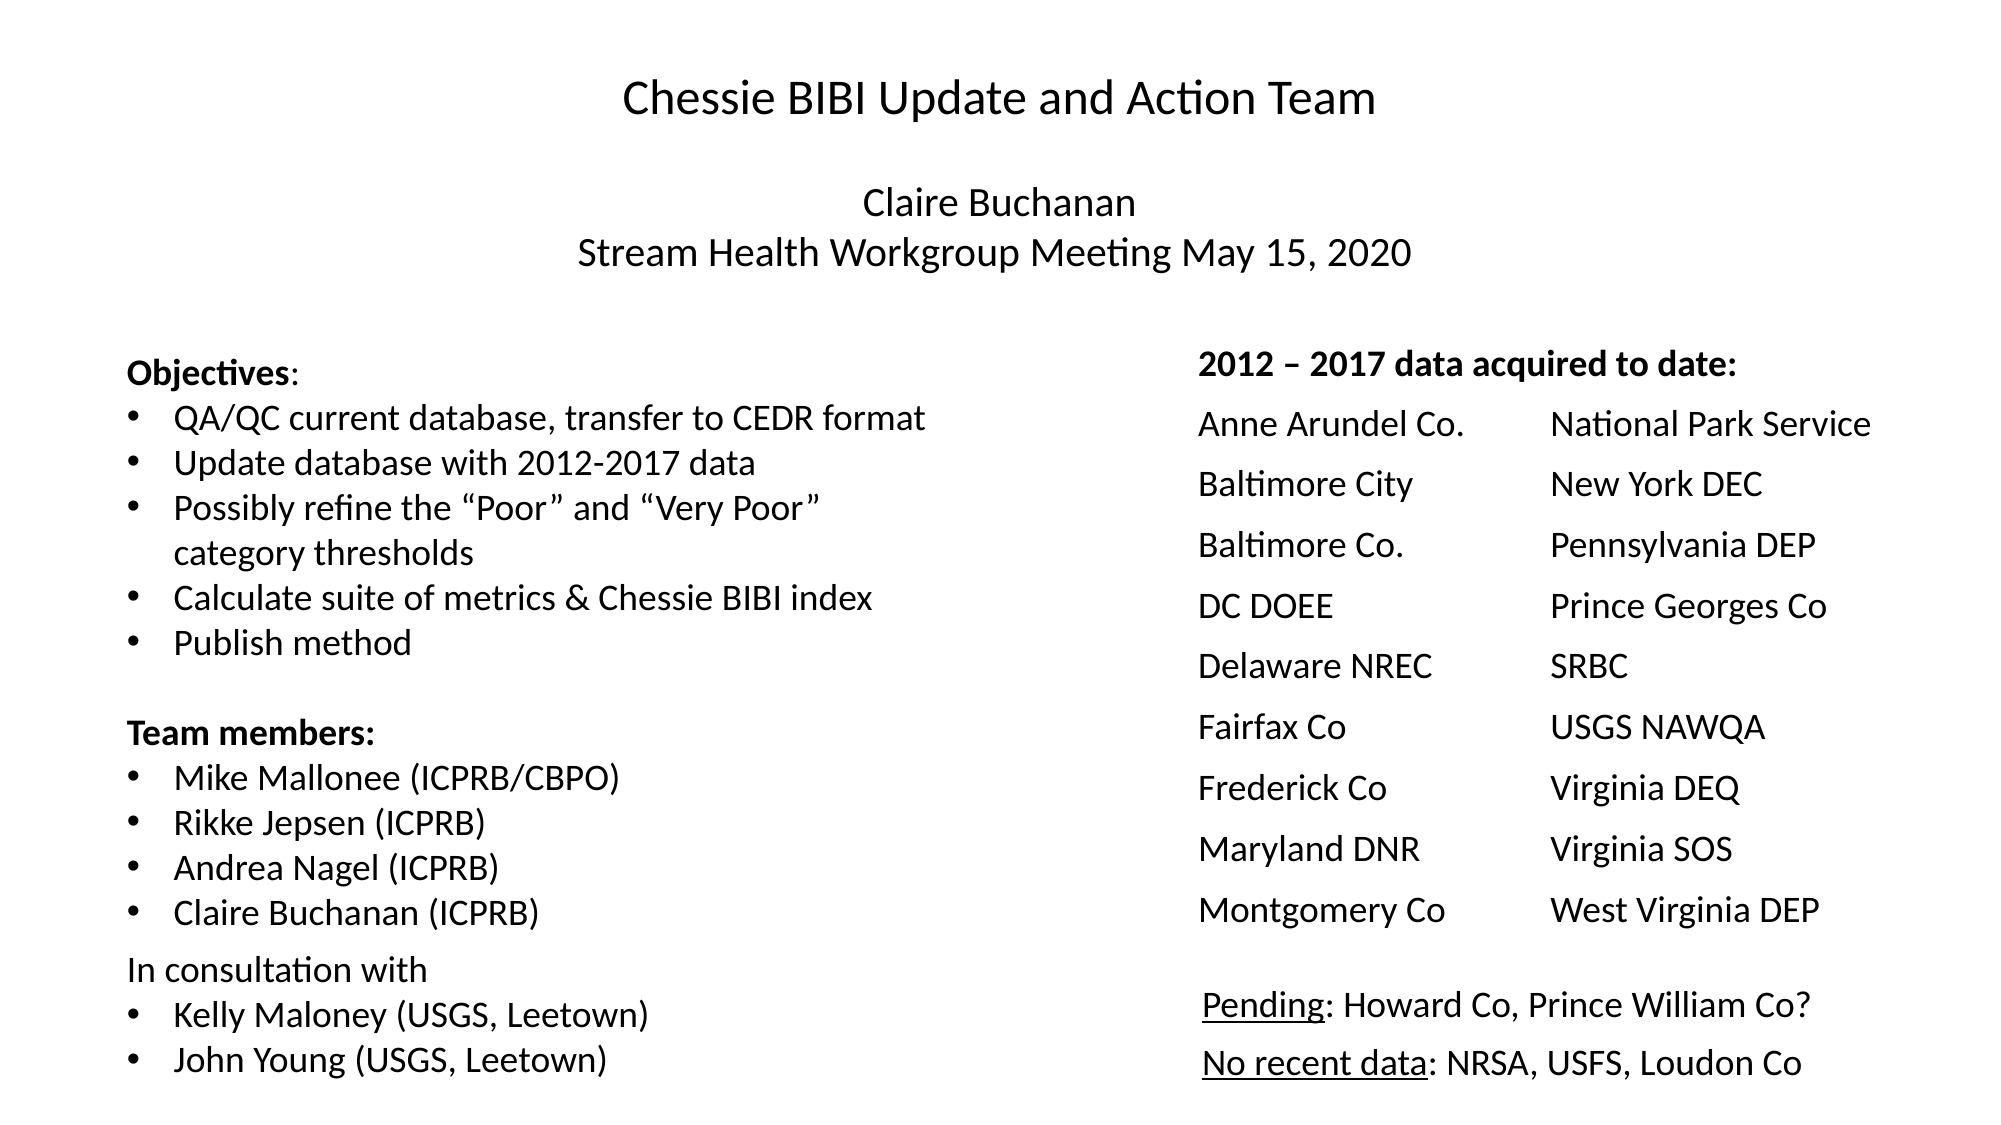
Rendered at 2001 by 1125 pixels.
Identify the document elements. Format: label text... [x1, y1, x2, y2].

table_cell Delaware NREC [1183, 643, 1535, 704]
table_cell Virginia DEQ [1535, 765, 1888, 826]
text_box Objectives: QA/QC current database, transfer to CEDR format Update database with 2012-2017 data Possibly refine the “Poor” and “Very Poor” category thresholds Calculate suite of metrics & Chessie BIBI index Publish method Team members: Mike Mallonee (ICPRB/CBPO) Rikke Jepsen (ICPRB) Andrea Nagel (ICPRB) Claire Buchanan (ICPRB) In consultation with Kelly Maloney (USGS, Leetown) John Young (USGS, Leetown) [112, 340, 952, 1088]
table_cell West Virginia DEP [1535, 887, 1888, 947]
table_cell Anne Arundel Co. [1183, 401, 1535, 461]
table_cell USGS NAWQA [1535, 704, 1888, 765]
table_cell Montgomery Co [1183, 887, 1535, 947]
text_box Pending: Howard Co, Prince William Co? No recent data: NRSA, USFS, Loudon Co [1187, 972, 1828, 1091]
table_cell National Park Service [1535, 401, 1888, 461]
table_cell Prince Georges Co [1535, 582, 1888, 643]
text_box Chessie BIBI Update and Action Team Claire Buchanan Stream Health Workgroup Meeting May 15, 2020 [562, 57, 1438, 283]
table_cell DC DOEE [1183, 582, 1535, 643]
table_cell Virginia SOS [1535, 826, 1888, 887]
table_cell Pennsylvania DEP [1535, 522, 1888, 582]
table_cell Baltimore Co. [1183, 522, 1535, 582]
table_cell Maryland DNR [1183, 826, 1535, 887]
table_cell Frederick Co [1183, 765, 1535, 826]
table_cell Fairfax Co [1183, 704, 1535, 765]
table_header 2012 – 2017 data acquired to date: [1183, 341, 1888, 401]
table_cell New York DEC [1535, 461, 1888, 522]
table_cell Baltimore City [1183, 461, 1535, 522]
table_cell SRBC [1535, 643, 1888, 704]
